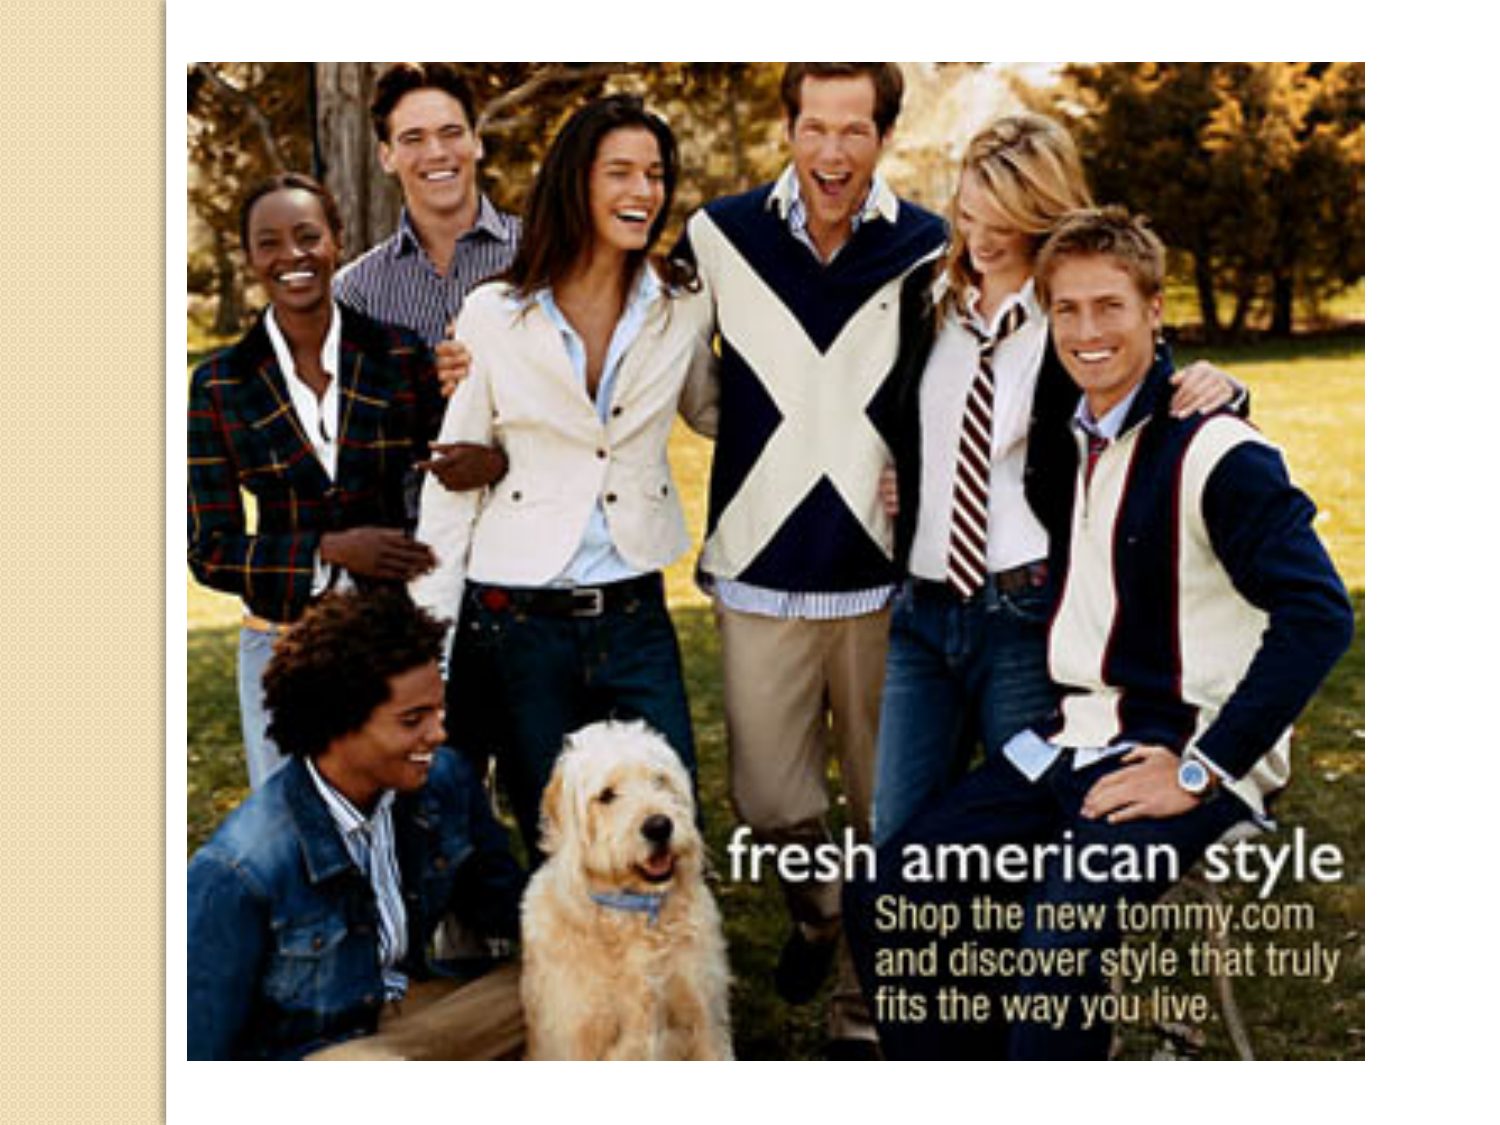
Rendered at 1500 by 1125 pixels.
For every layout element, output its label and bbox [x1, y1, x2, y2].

picture [187, 62, 1365, 1062]
